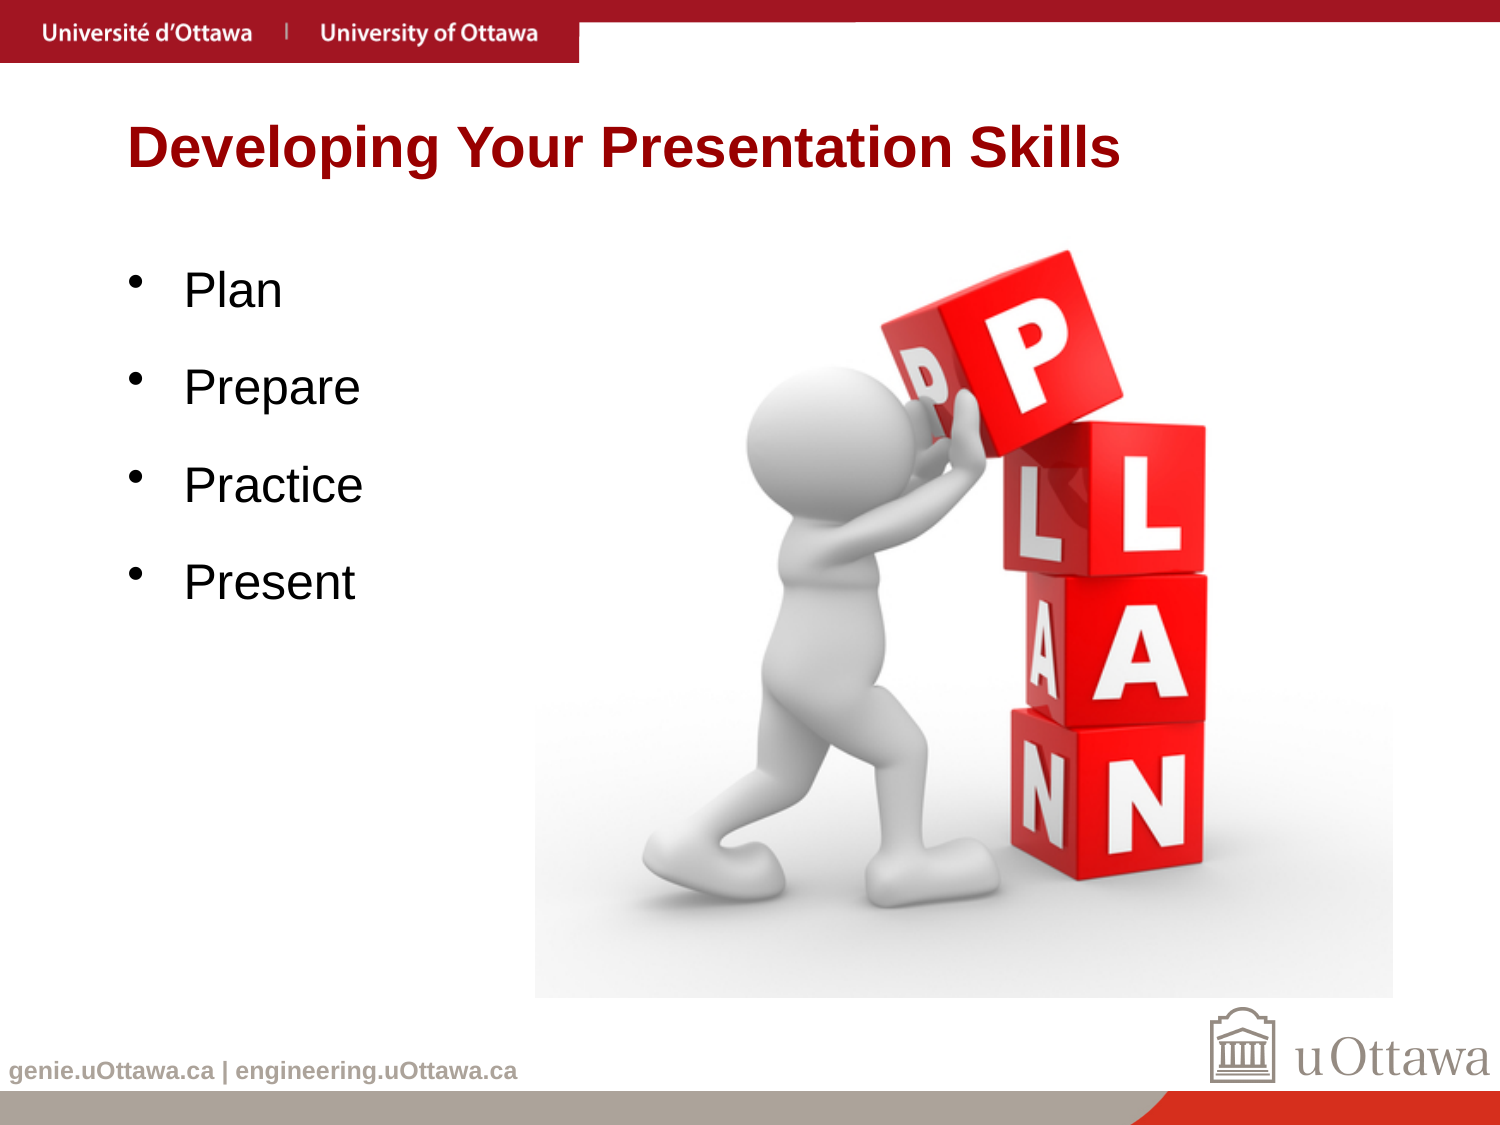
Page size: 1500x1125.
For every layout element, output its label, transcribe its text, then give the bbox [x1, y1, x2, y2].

title Developing Your Presentation Skills [112, 101, 1188, 213]
picture [1210, 1007, 1490, 1083]
list Plan Prepare Practice Present [112, 249, 530, 888]
picture [0, 0, 1500, 63]
picture [0, 1091, 1500, 1125]
picture [535, 195, 1393, 999]
